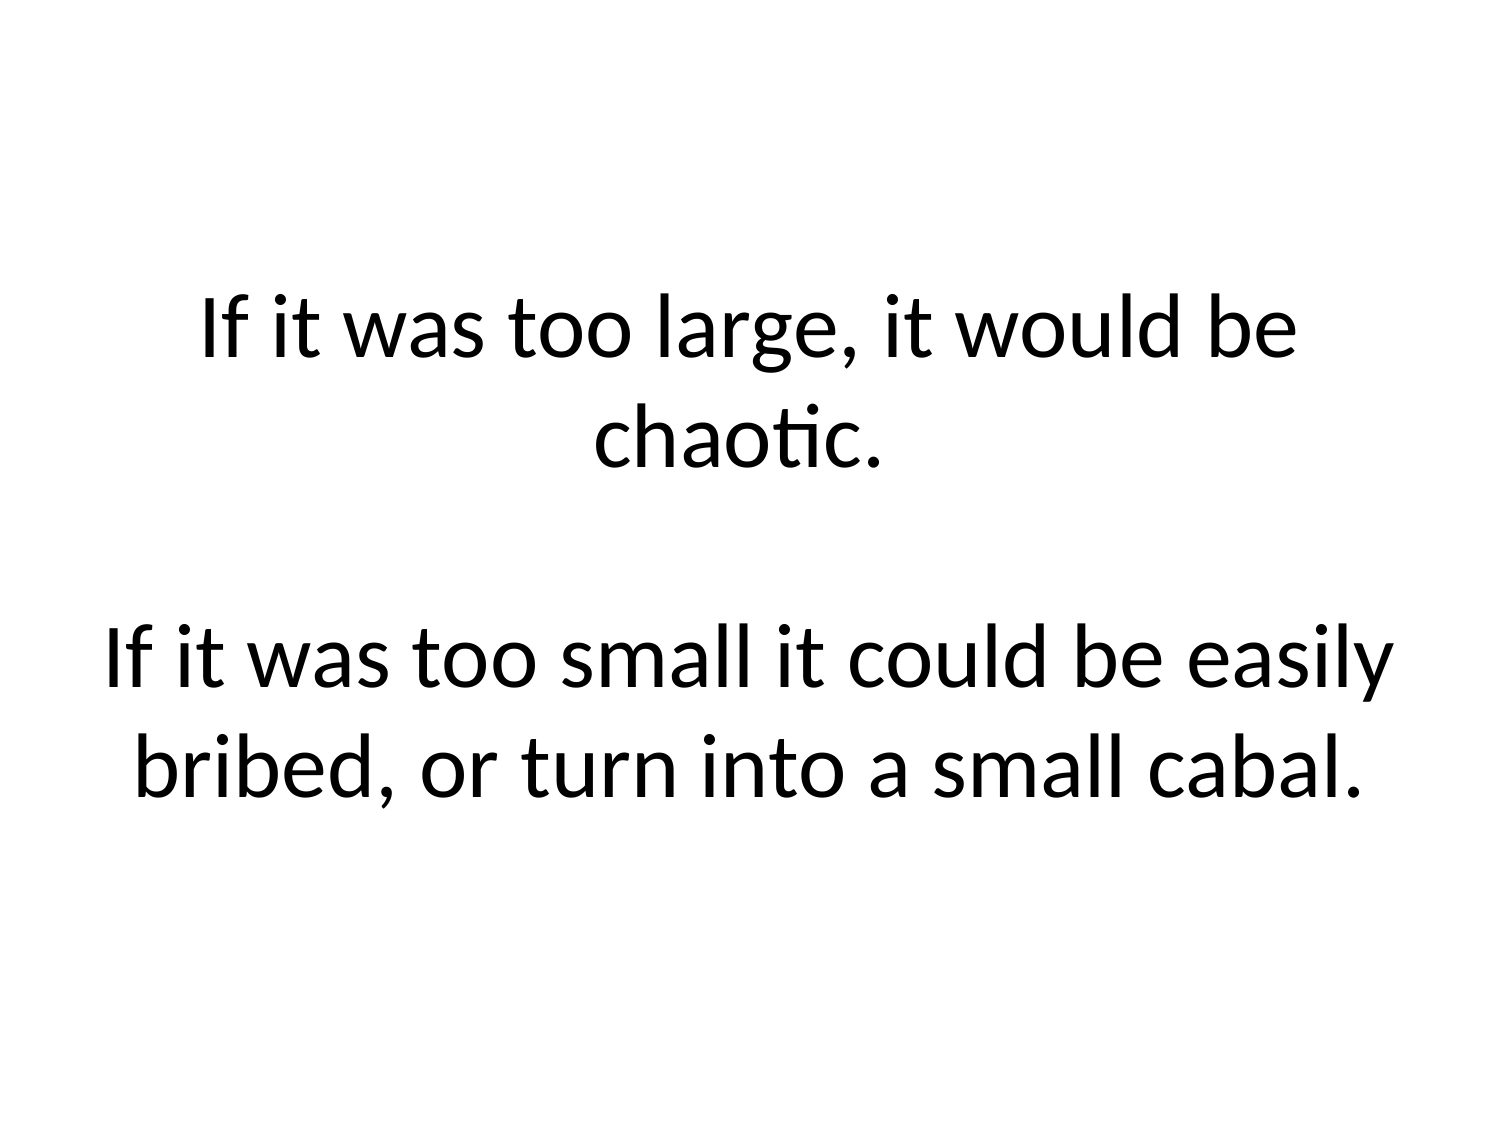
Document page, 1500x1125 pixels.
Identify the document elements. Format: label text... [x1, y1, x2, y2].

title If it was too large, it would be chaotic. If it was too small it could be easily bribed, or turn into a small cabal. [74, 44, 1426, 1038]
